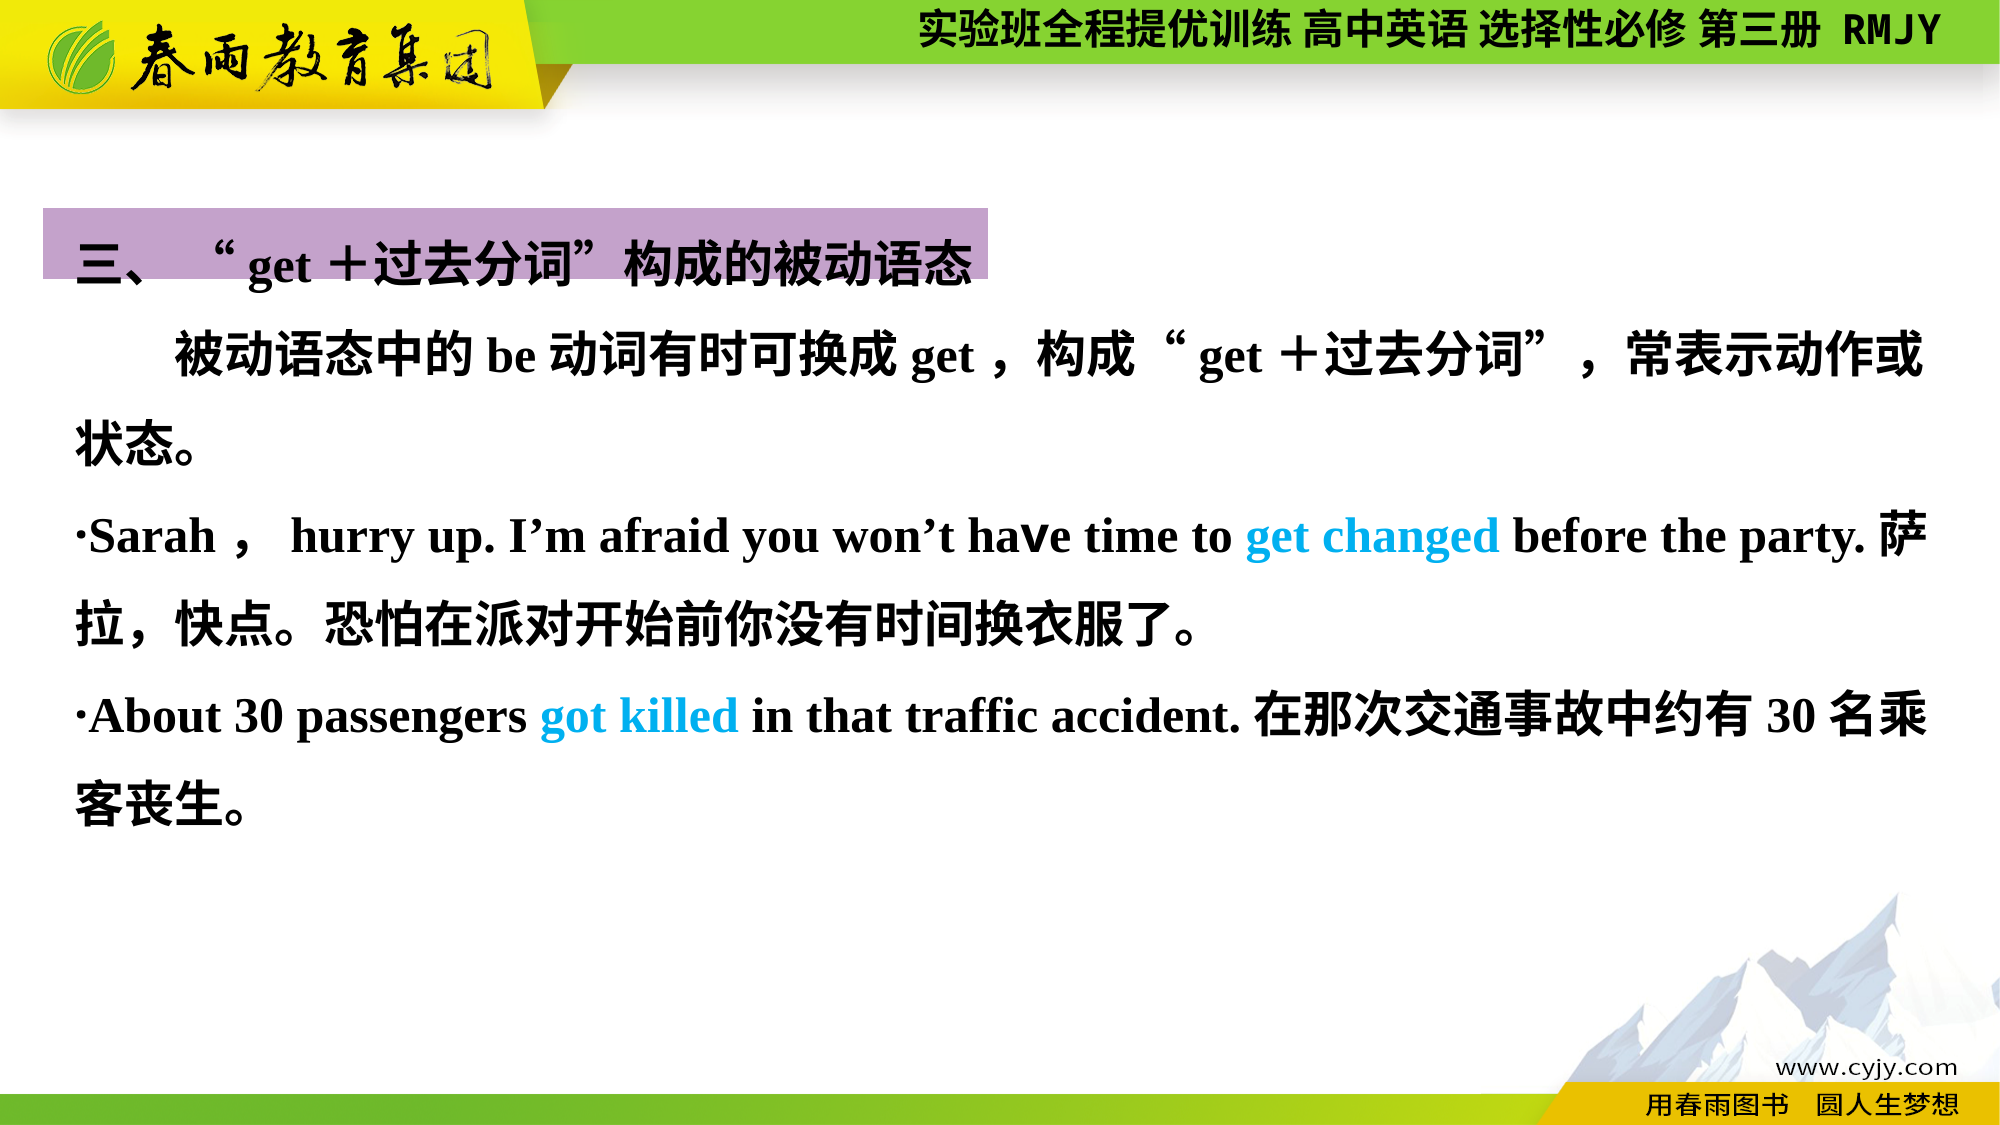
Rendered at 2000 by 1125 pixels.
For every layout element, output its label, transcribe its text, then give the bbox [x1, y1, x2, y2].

picture [0, 0, 2000, 1125]
list 三、 “get＋过去分词”构成的被动语态 被动语态中的be动词有时可换成get，构成“get＋过去分词”，常表示动作或 状态。 ·Sarah，hurry up. I’m afraid you won’t have time to get changed before the party.萨拉，快点。恐怕在派对开始前你没有时间换衣服了。 ·About 30 passengers got killed in that traffic accident.在那次交通事故中约有30名乘客丧生。 [59, 194, 1944, 846]
